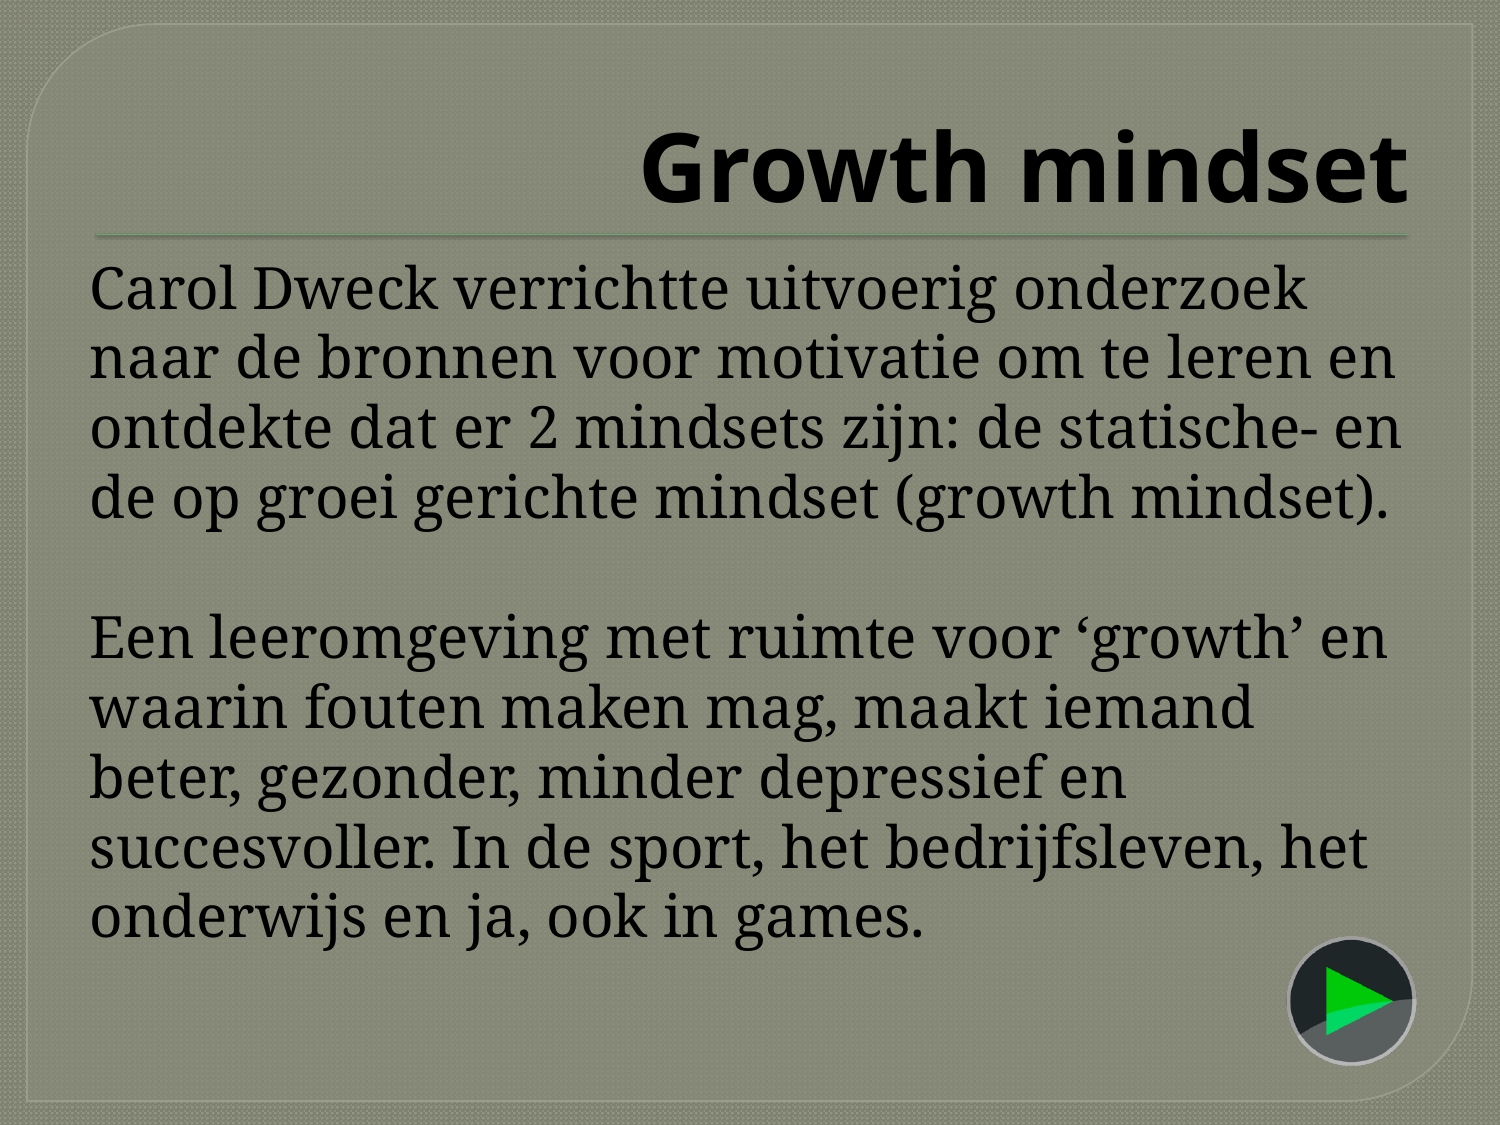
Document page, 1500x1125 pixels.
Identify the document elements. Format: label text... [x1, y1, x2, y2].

picture [1269, 917, 1434, 1083]
title Growth mindset [75, 41, 1425, 230]
list Carol Dweck verrichtte uitvoerig onderzoek naar de bronnen voor motivatie om te leren en ontdekte dat er 2 mindsets zijn: de statische- en de op groei gerichte mindset (growth mindset). Een leeromgeving met ruimte voor ‘growth’ en waarin fouten maken mag, maakt iemand beter, gezonder, minder depressief en succesvoller. In de sport, het bedrijfsleven, het onderwijs en ja, ook in games. [75, 243, 1436, 1106]
